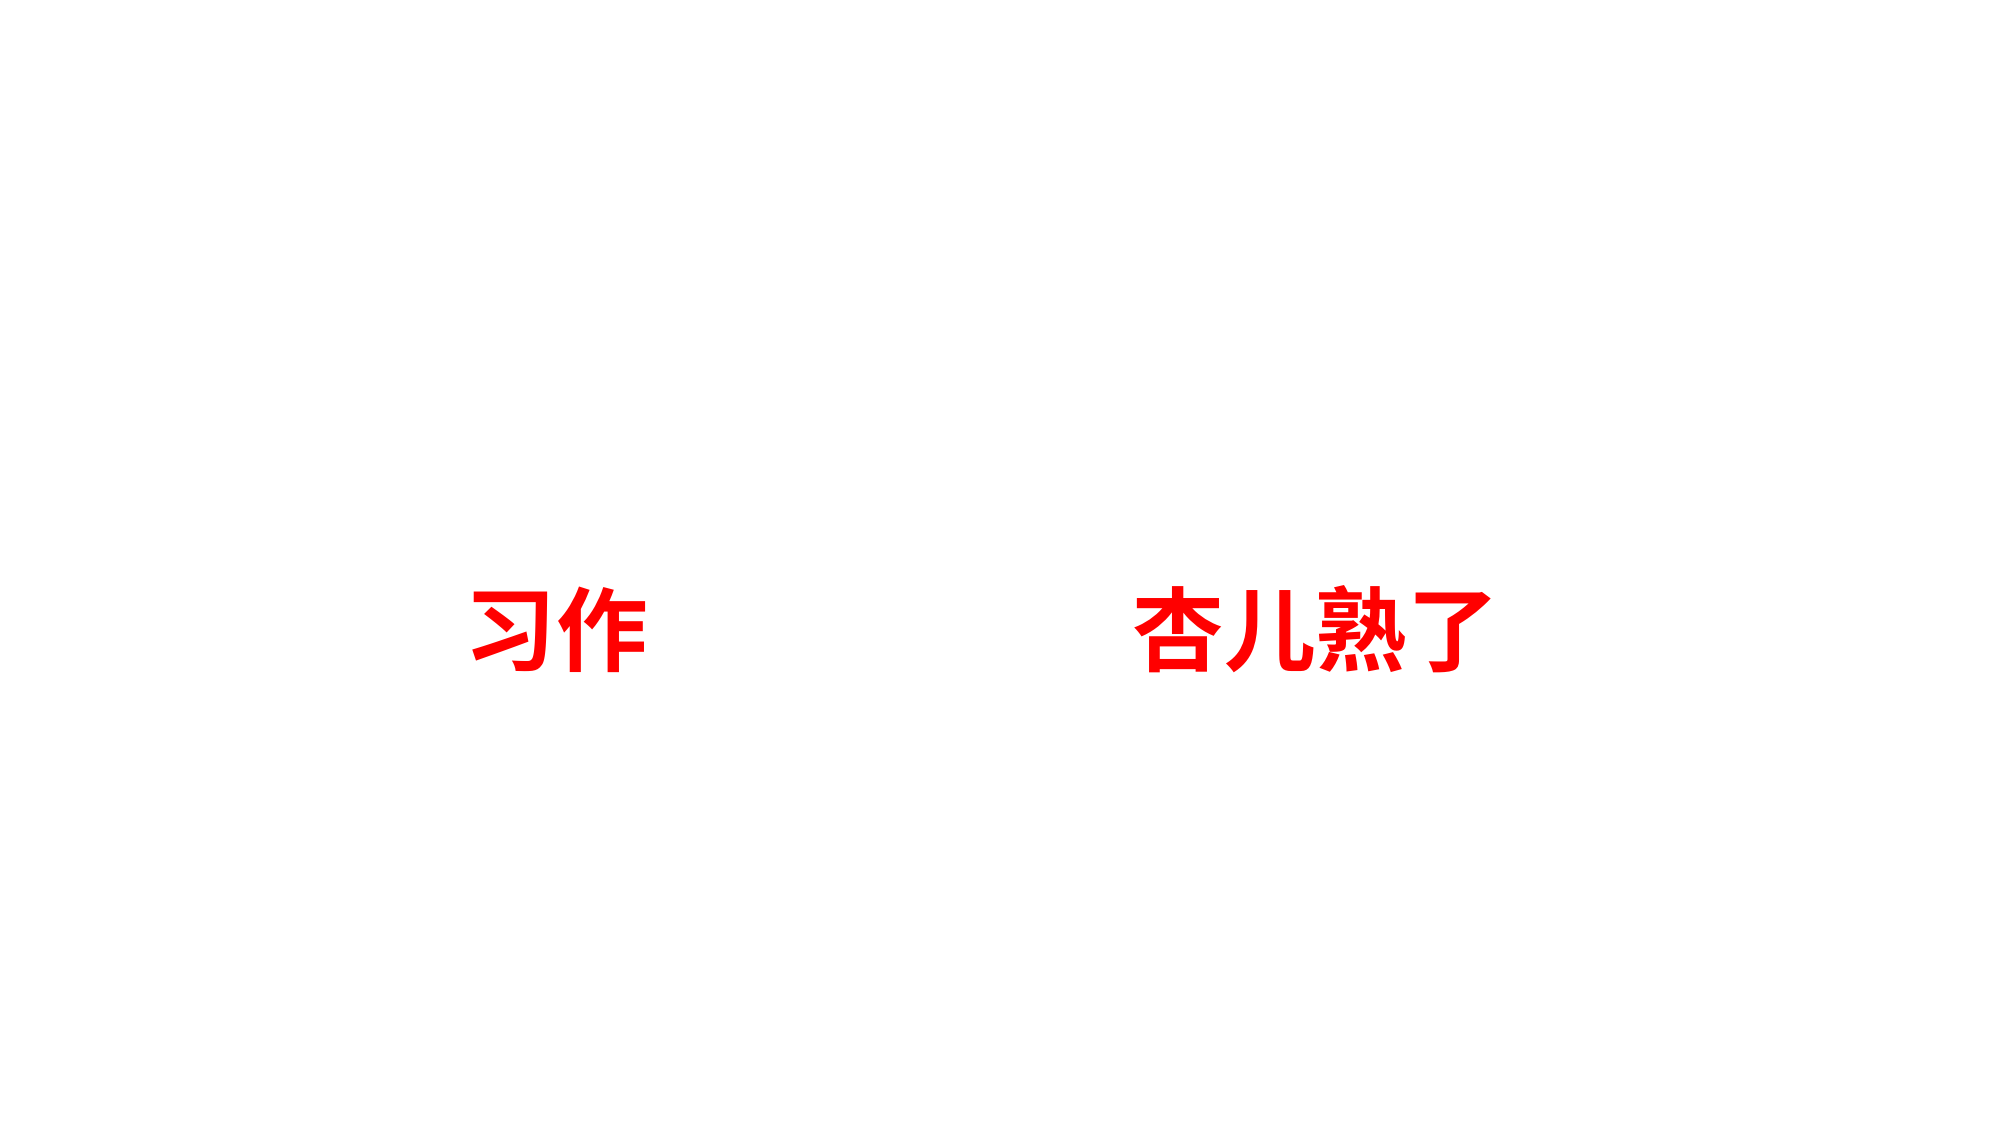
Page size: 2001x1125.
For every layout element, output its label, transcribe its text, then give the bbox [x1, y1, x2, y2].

title 习作 杏儿熟了 [249, 562, 1888, 708]
